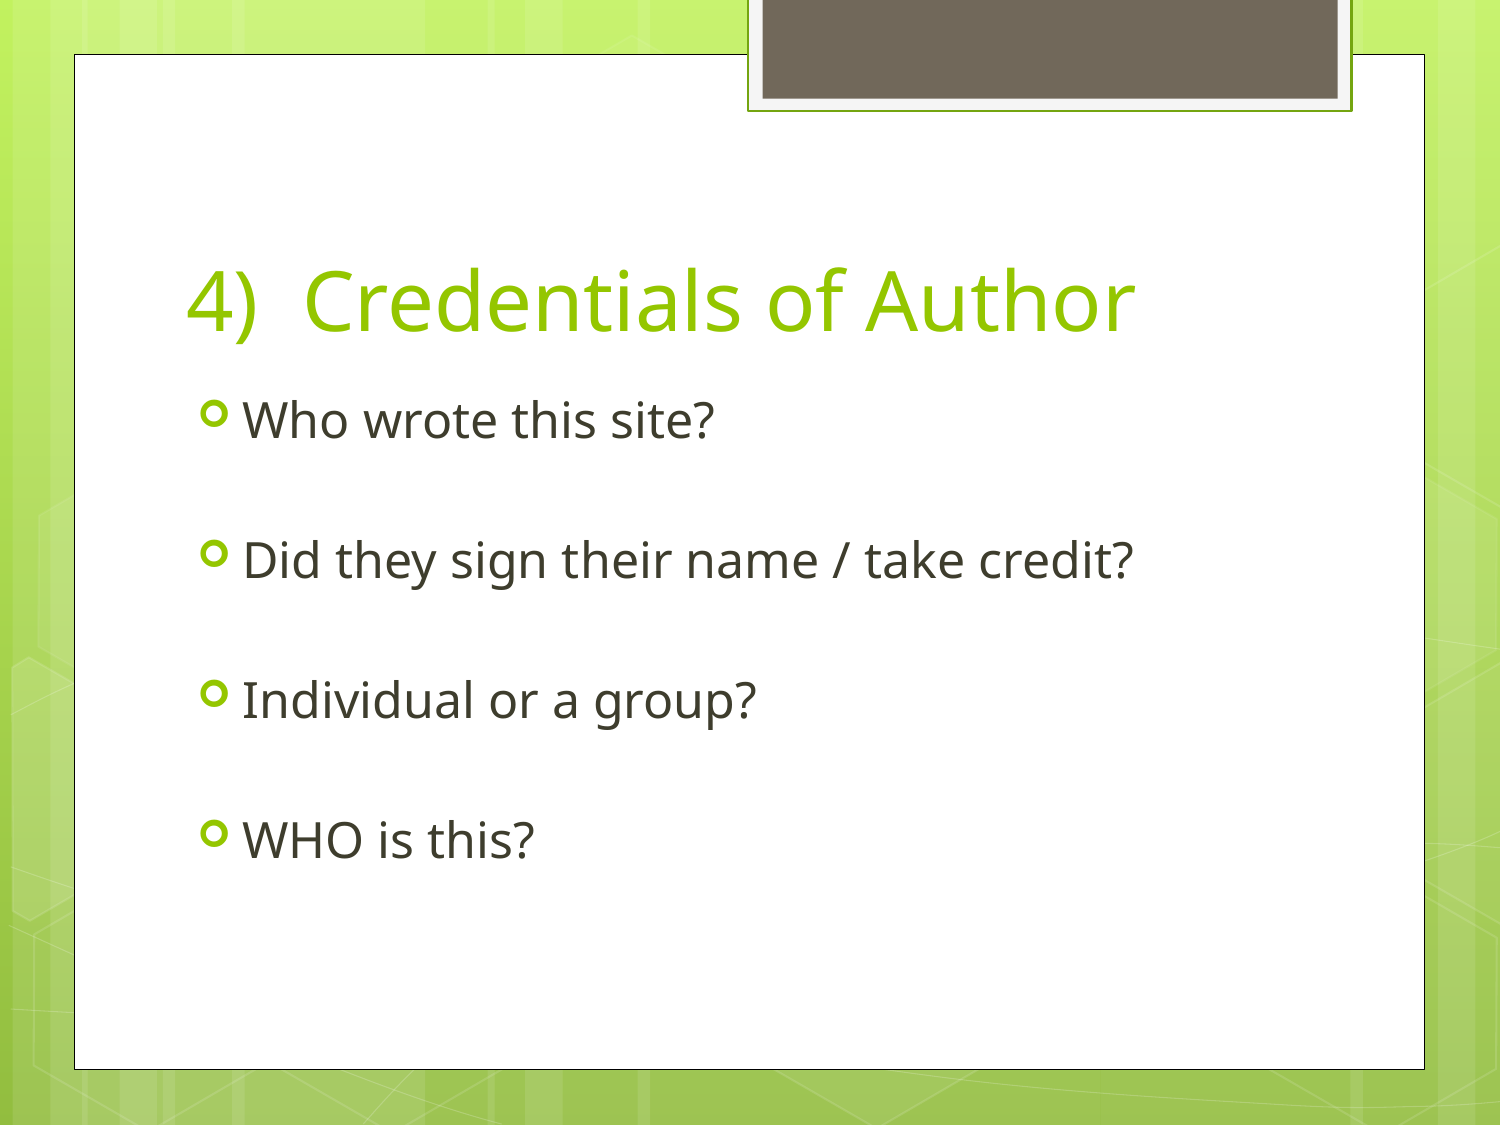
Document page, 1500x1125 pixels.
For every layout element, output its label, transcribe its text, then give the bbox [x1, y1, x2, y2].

list Who wrote this site? Did they sign their name / take credit? Individual or a group? WHO is this? [171, 381, 1283, 957]
title 4) Credentials of Author [171, 168, 1324, 357]
